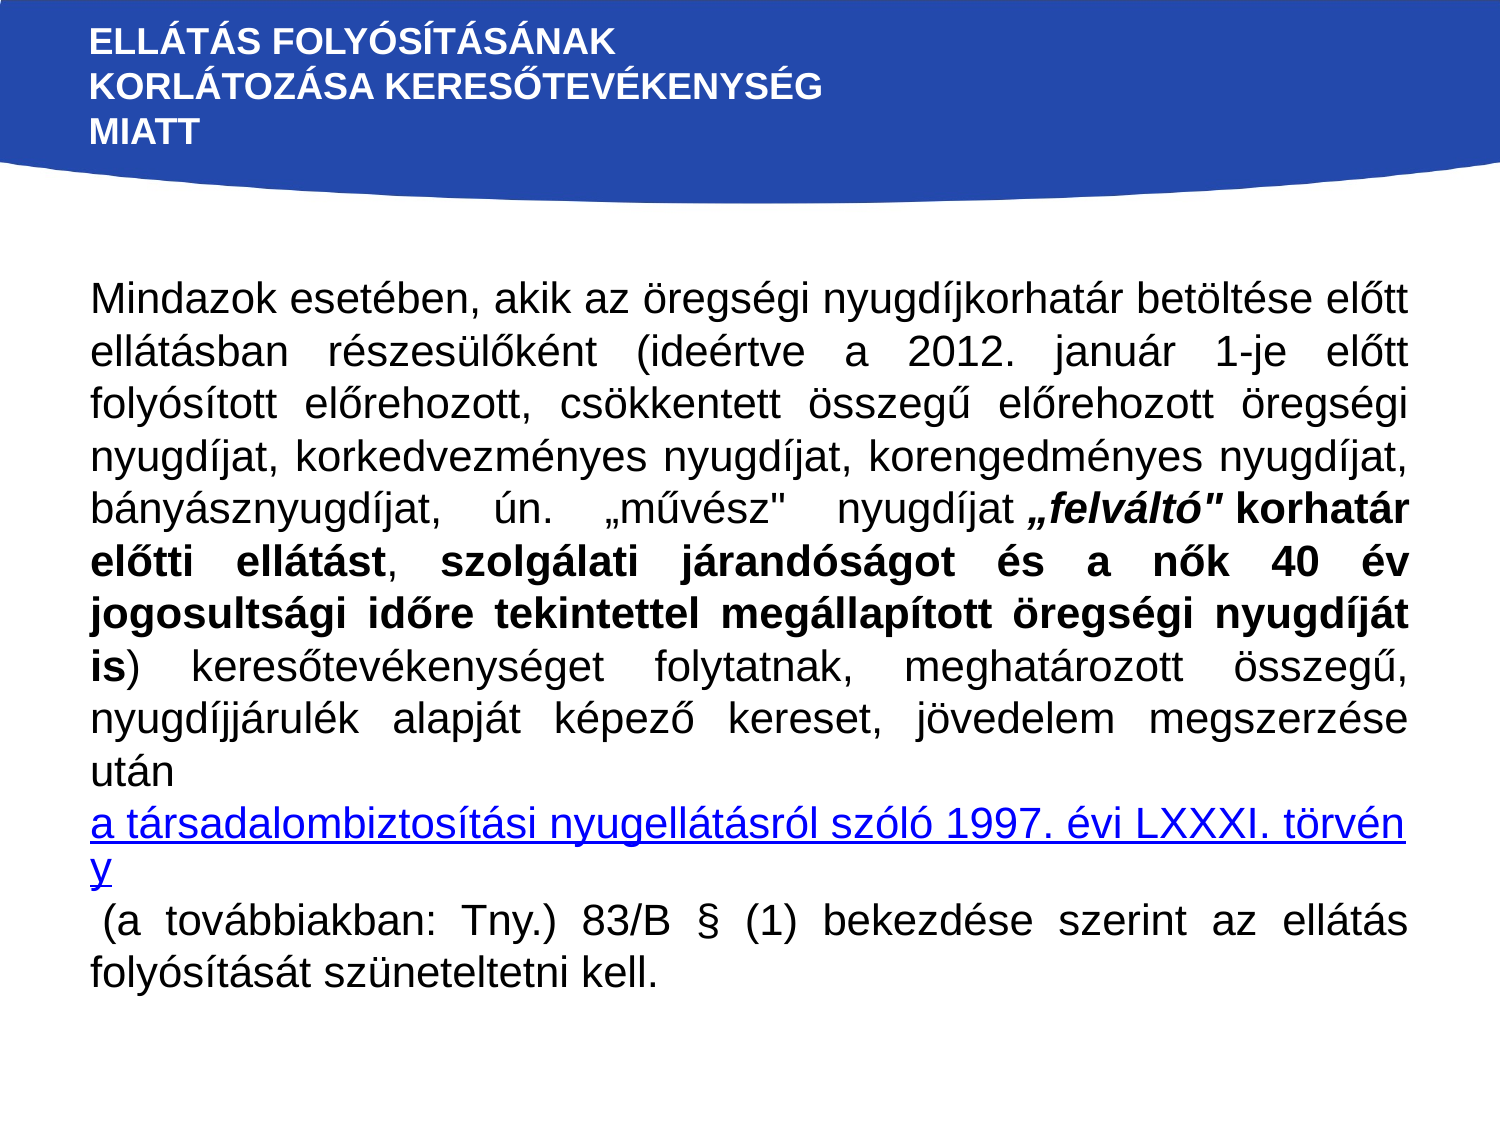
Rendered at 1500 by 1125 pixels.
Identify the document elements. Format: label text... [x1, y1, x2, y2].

picture [0, 0, 1500, 1125]
title Ellátás folyósításának korlátozása keresőtevékenység miatt [73, 7, 845, 161]
list Mindazok esetében, akik az öregségi nyugdíjkorhatár betöltése előtt ellátásban részesülőként (ideértve a 2012. január 1-je előtt folyósított előrehozott, csökkentett összegű előrehozott öregségi nyugdíjat, korkedvezményes nyugdíjat, korengedményes nyugdíjat, bányásznyugdíjat, ún. „művész" nyugdíjat „felváltó" korhatár előtti ellátást, szolgálati járandóságot és a nők 40 év jogosultsági időre tekintettel megállapított öregségi nyugdíját is) keresőtevékenységet folytatnak, meghatározott összegű, nyugdíjjárulék alapját képező kereset, jövedelem megszerzése után a társadalombiztosítási nyugellátásról szóló 1997. évi LXXXI. törvény (a továbbiakban: Tny.) 83/B § (1) bekezdése szerint az ellátás folyósítását szüneteltetni kell. [75, 262, 1425, 1005]
